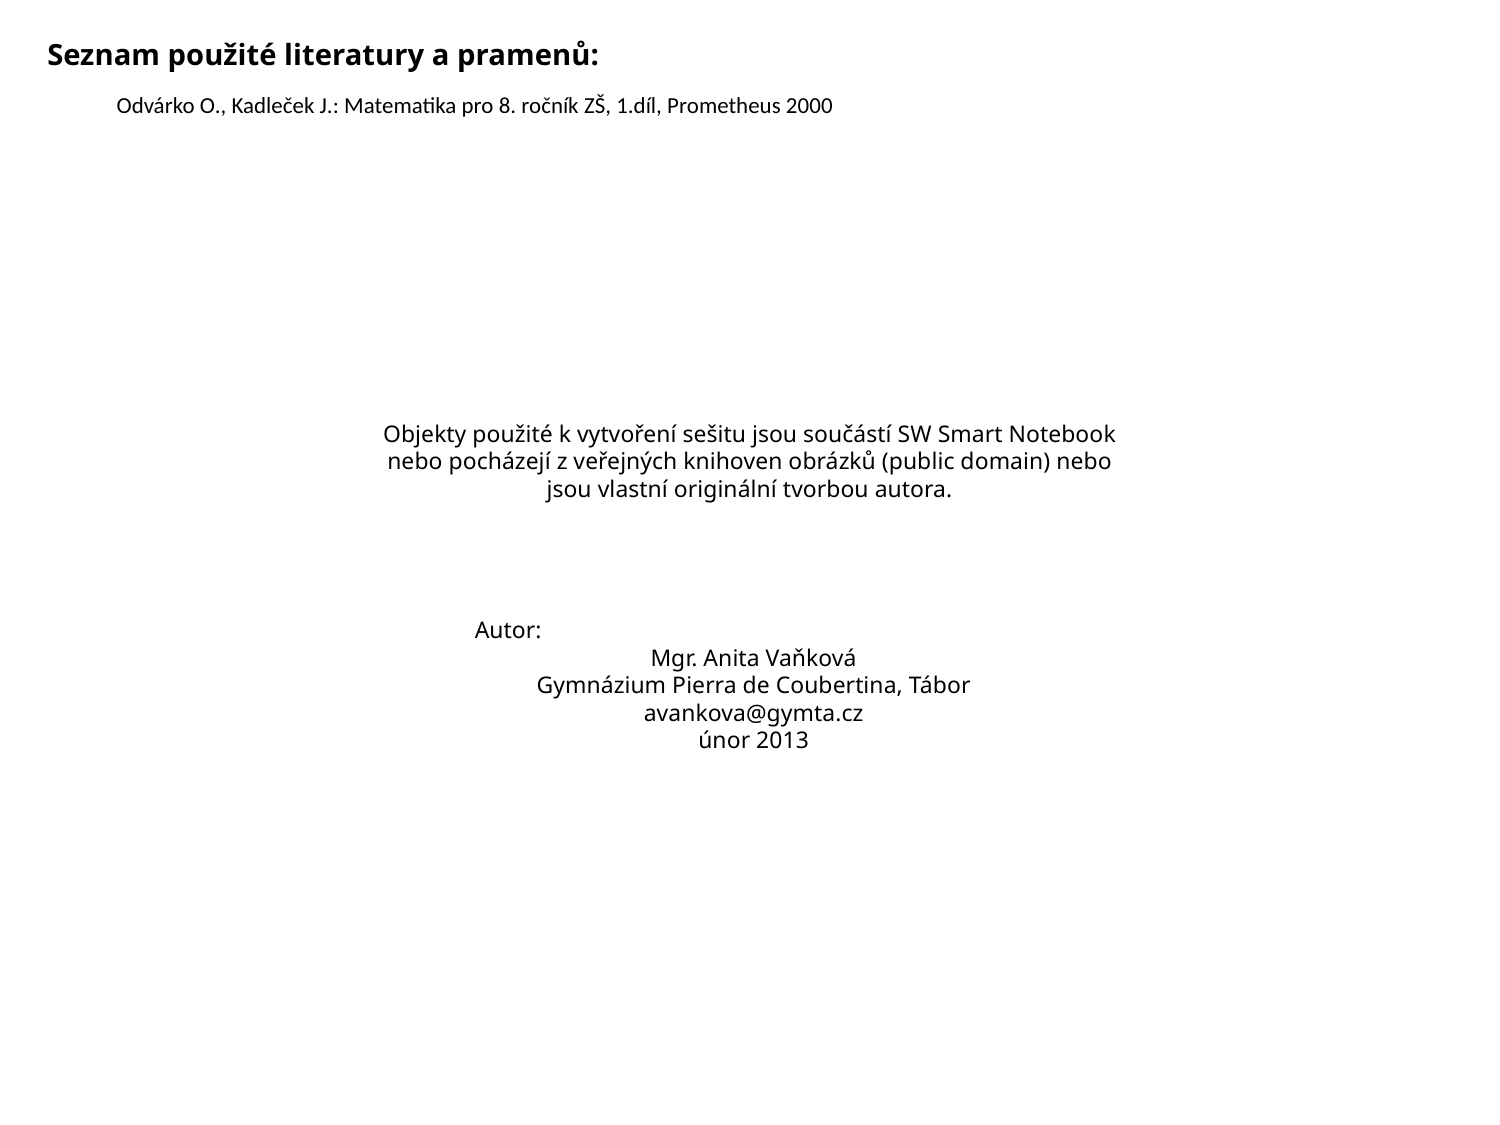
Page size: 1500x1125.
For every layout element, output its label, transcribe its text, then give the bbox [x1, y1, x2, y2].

text_box Objekty použité k vytvoření sešitu jsou součástí SW Smart Notebook nebo pocházejí z veřejných knihoven obrázků (public domain) nebo jsou vlastní originální tvorbou autora. [363, 412, 1137, 509]
text_box Odvárko O., Kadleček J.: Matematika pro 8. ročník ZŠ, 1.díl, Prometheus 2000 [103, 84, 1424, 126]
text_box Autor: Mgr. Anita Vaňková Gymnázium Pierra de Coubertina, Tábor avankova@gymta.cz únor 2013 [461, 609, 1047, 761]
text_box Seznam použité literatury a pramenů: [33, 29, 762, 79]
